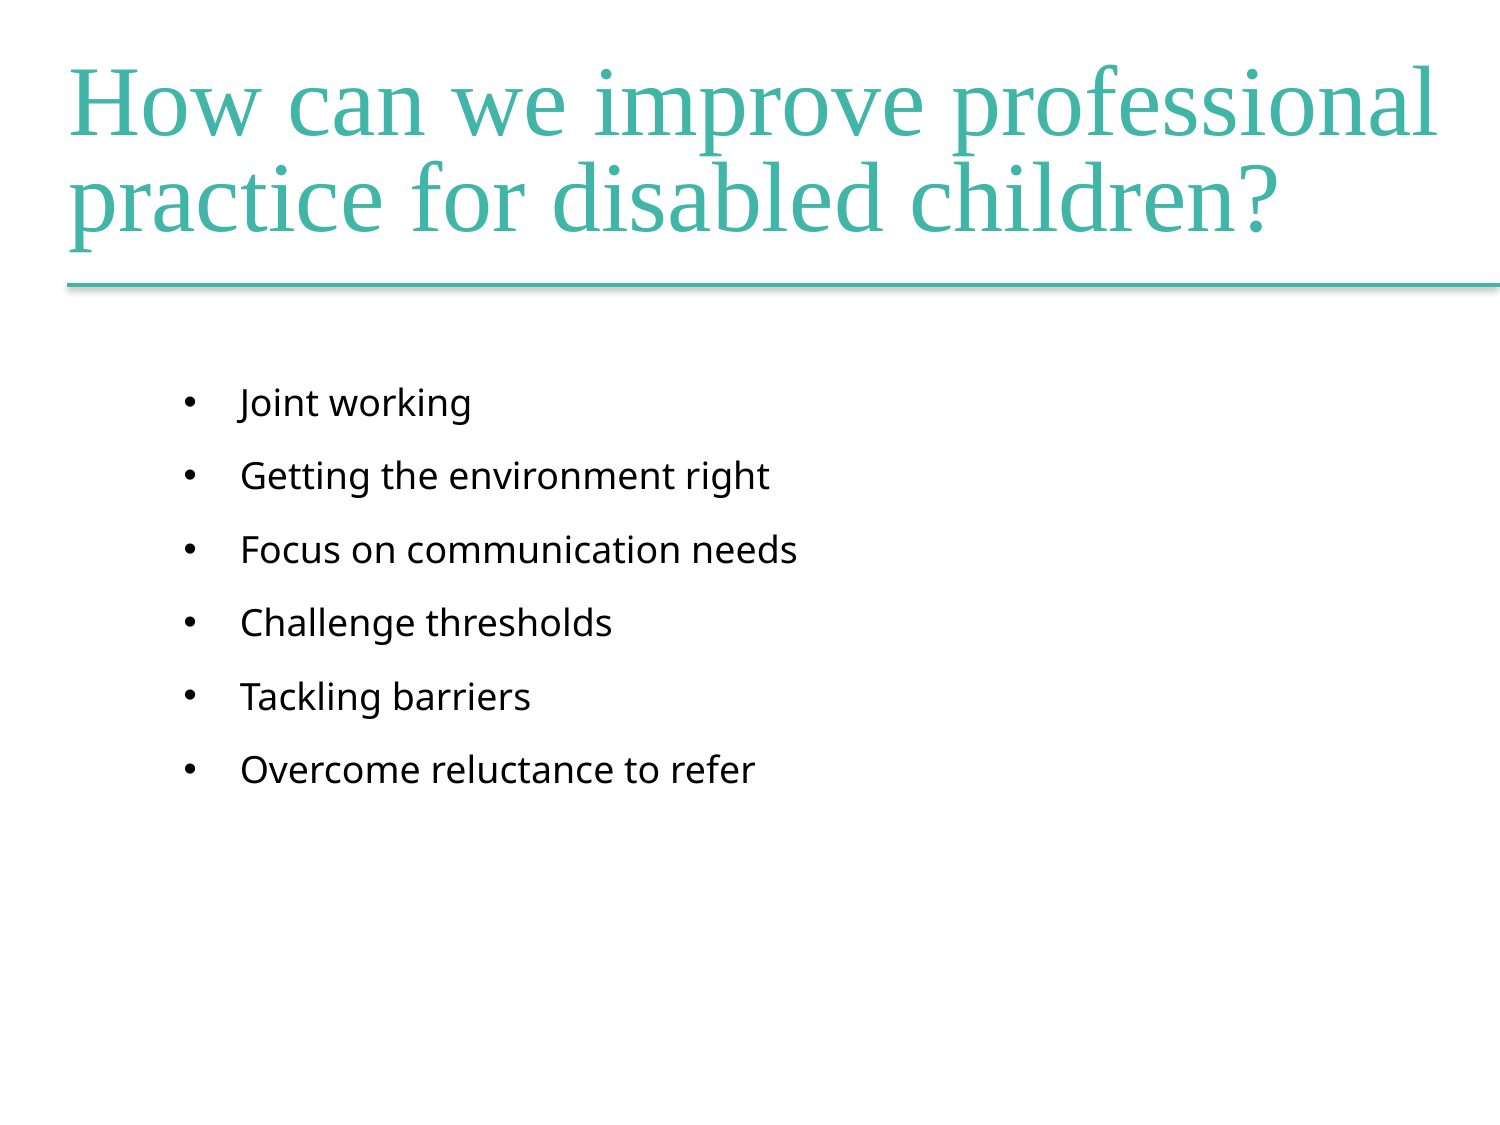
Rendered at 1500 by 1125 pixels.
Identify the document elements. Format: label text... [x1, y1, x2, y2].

text_box How can we improve professional practice for disabled children? [53, 0, 1481, 309]
list Joint working Getting the environment right Focus on communication needs Challenge thresholds Tackling barriers Overcome reluctance to refer [168, 371, 1356, 923]
